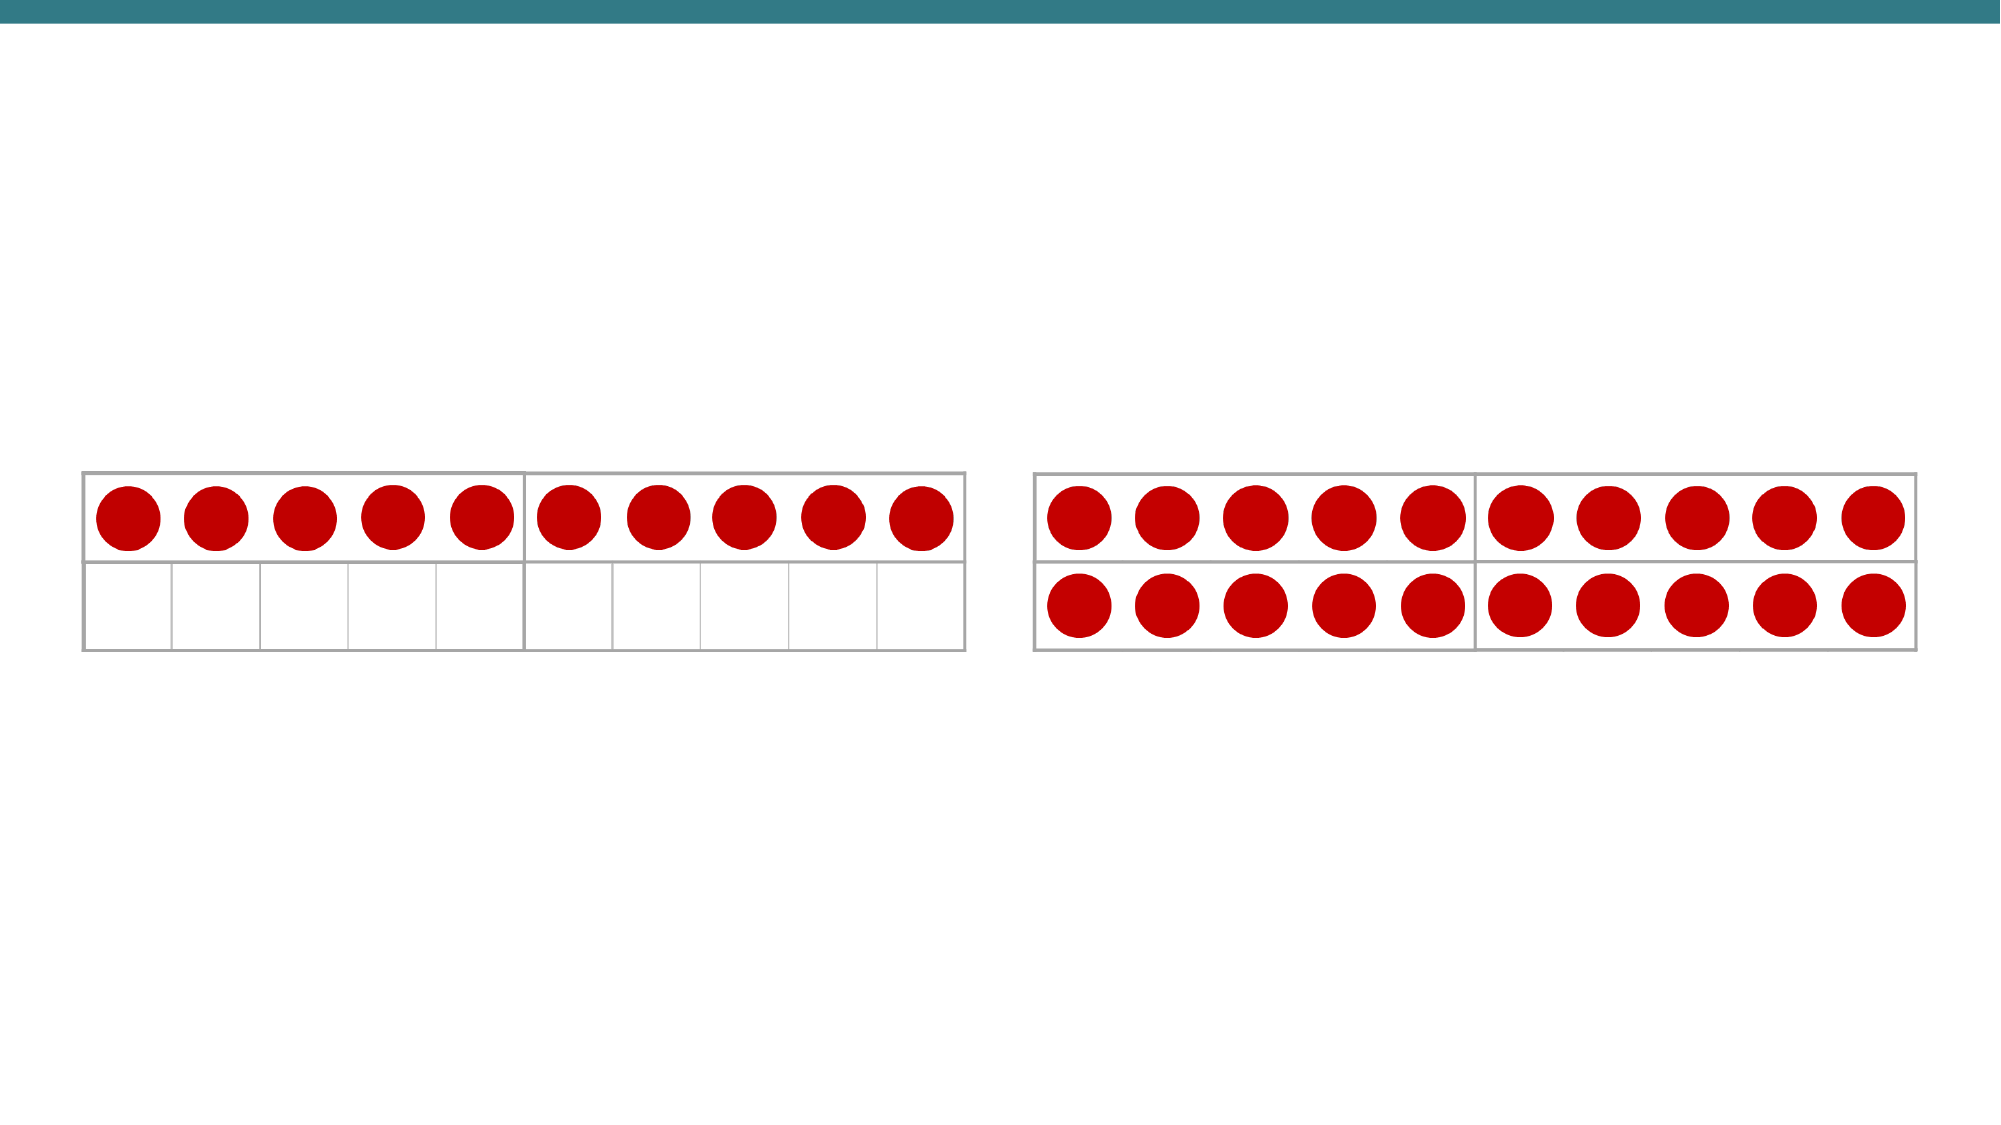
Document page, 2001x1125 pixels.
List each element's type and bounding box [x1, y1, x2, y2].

picture [1032, 471, 1919, 654]
picture [81, 471, 968, 654]
